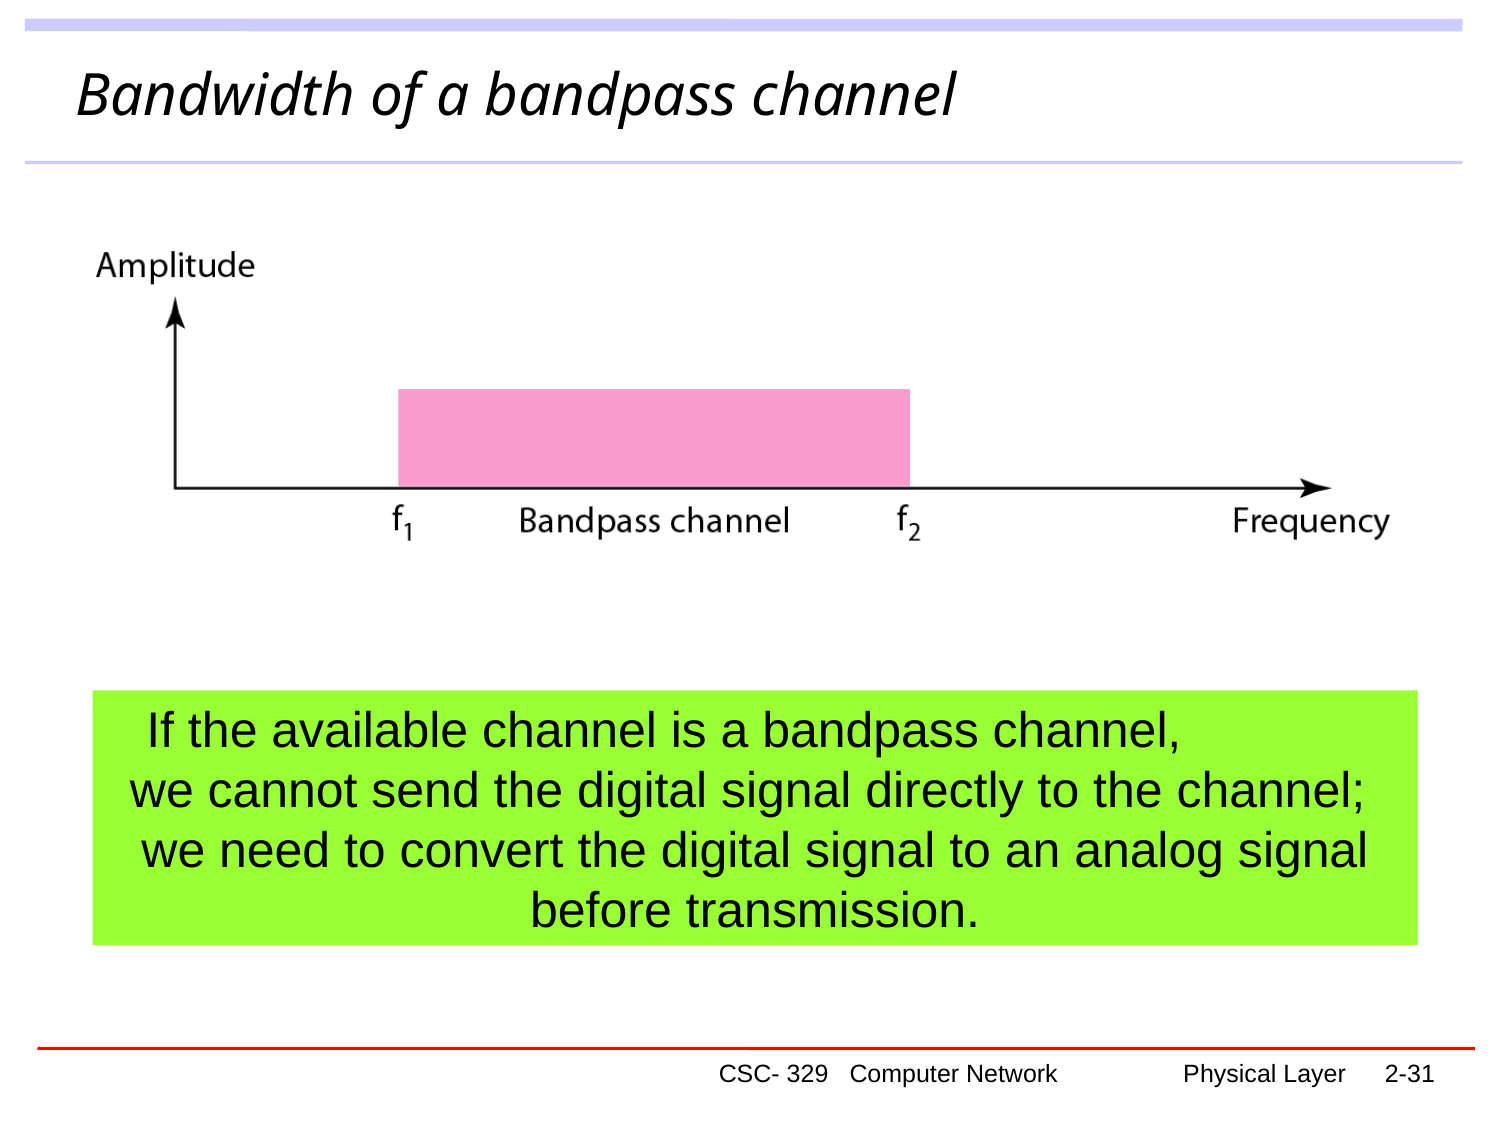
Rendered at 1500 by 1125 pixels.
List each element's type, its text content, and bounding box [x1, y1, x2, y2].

footer CSC- 329 Computer Network Physical Layer [590, 1049, 1338, 1125]
text_box Bandwidth of a bandpass channel [60, 50, 972, 135]
text_box If the available channel is a bandpass channel, we cannot send the digital signal directly to the channel; we need to convert the digital signal to an analog signal before transmission. [92, 690, 1418, 946]
picture [94, 247, 1392, 550]
slide_number 2-31 [1338, 1049, 1451, 1125]
